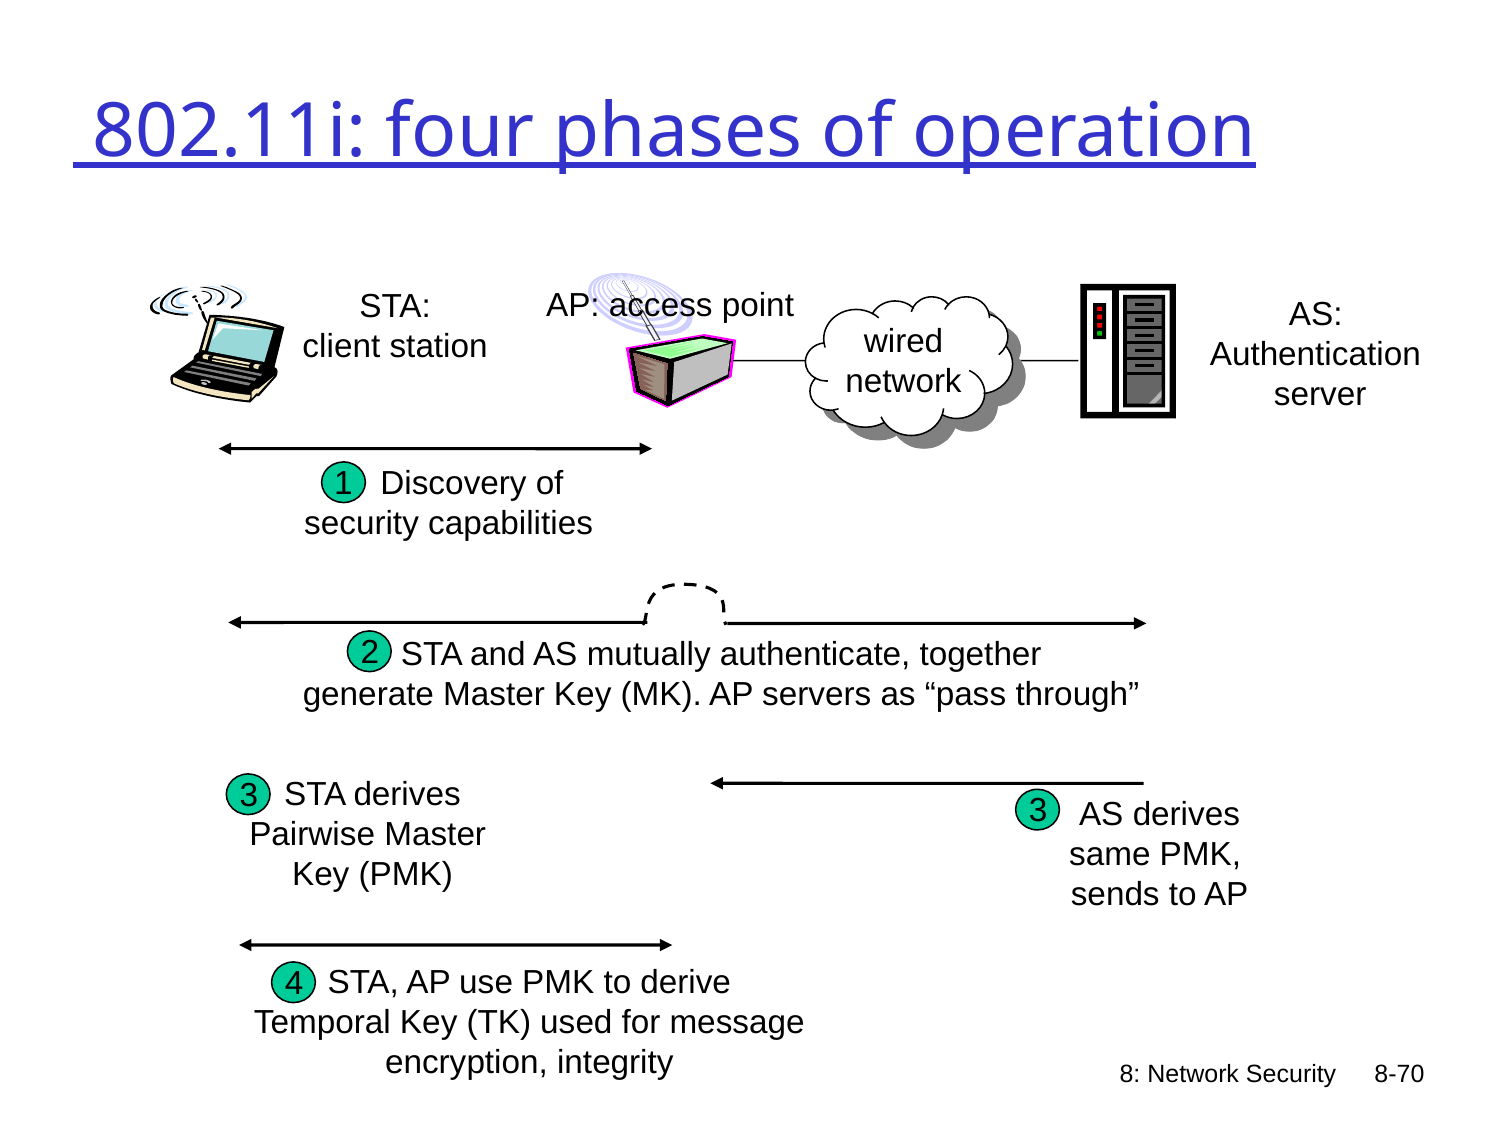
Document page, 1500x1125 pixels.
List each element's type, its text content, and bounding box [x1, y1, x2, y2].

text_box wired network [846, 311, 977, 407]
text_box [218, 442, 653, 455]
text_box STA derives Pairwise Master Key (PMK) [234, 764, 511, 899]
text_box [710, 777, 1013, 790]
slide_number 8-70 [1320, 1050, 1440, 1099]
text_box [588, 273, 625, 341]
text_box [149, 283, 285, 403]
text_box AP: access point [531, 275, 588, 331]
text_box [224, 765, 274, 822]
text_box STA: client station [287, 277, 503, 372]
title 802.11i: four phases of operation [57, 33, 1333, 221]
picture [1080, 282, 1178, 420]
text_box STA and AS mutually authenticate, together generate Master Key (MK). AP servers as “pass through” [288, 625, 1156, 720]
text_box AS: Authentication server [1195, 284, 1437, 420]
text_box AS derives same PMK, sends to AP [1054, 785, 1266, 920]
text_box [228, 616, 345, 629]
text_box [345, 622, 395, 679]
text_box [821, 296, 1013, 436]
text_box [642, 584, 727, 625]
text_box [239, 938, 673, 952]
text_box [1013, 781, 1063, 837]
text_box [625, 232, 846, 408]
text_box [727, 617, 1147, 625]
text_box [289, 453, 609, 550]
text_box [236, 952, 833, 1089]
footer 8: Network Security [876, 1050, 1352, 1125]
